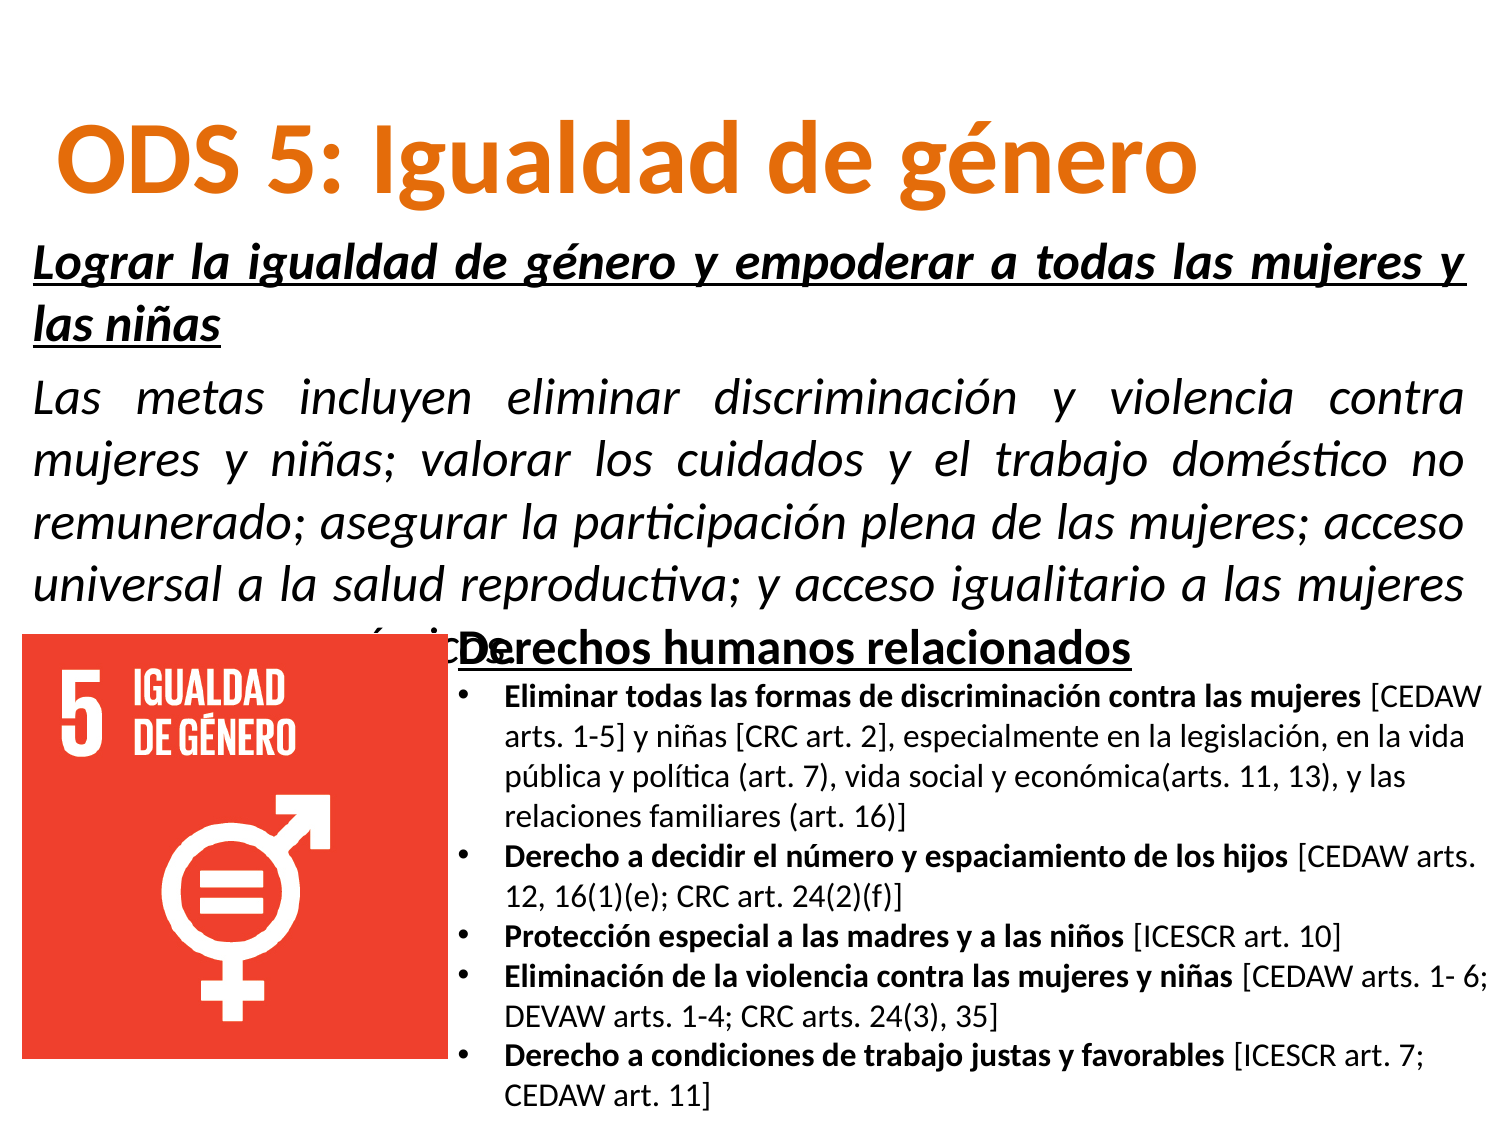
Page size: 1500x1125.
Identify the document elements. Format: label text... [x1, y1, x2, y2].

title ODS 5: Igualdad de género [41, 30, 1483, 219]
subtitle Lograr la igualdad de género y empoderar a todas las mujeres y las niñas Las metas incluyen eliminar discriminación y violencia contra mujeres y niñas; valorar los cuidados y el trabajo doméstico no remunerado; asegurar la participación plena de las mujeres; acceso universal a la salud reproductiva; y acceso igualitario a las mujeres a recursos económicos. [17, 219, 1483, 637]
picture [22, 633, 448, 1059]
text_box Derechos humanos relacionados Eliminar todas las formas de discriminación contra las mujeres [CEDAW arts. 1-5] y niñas [CRC art. 2], especialmente en la legislación, en la vida pública y política (art. 7), vida social y económica(arts. 11, 13), y las relaciones familiares (art. 16)] Derecho a decidir el número y espaciamiento de los hijos [CEDAW arts. 12, 16(1)(e); CRC art. 24(2)(f)] Protección especial a las madres y a las niños [ICESCR art. 10] Eliminación de la violencia contra las mujeres y niñas [CEDAW arts. 1- 6; DEVAW arts. 1-4; CRC arts. 24(3), 35] Derecho a condiciones de trabajo justas y favorables [ICESCR art. 7; CEDAW art. 11] [442, 606, 1500, 1121]
